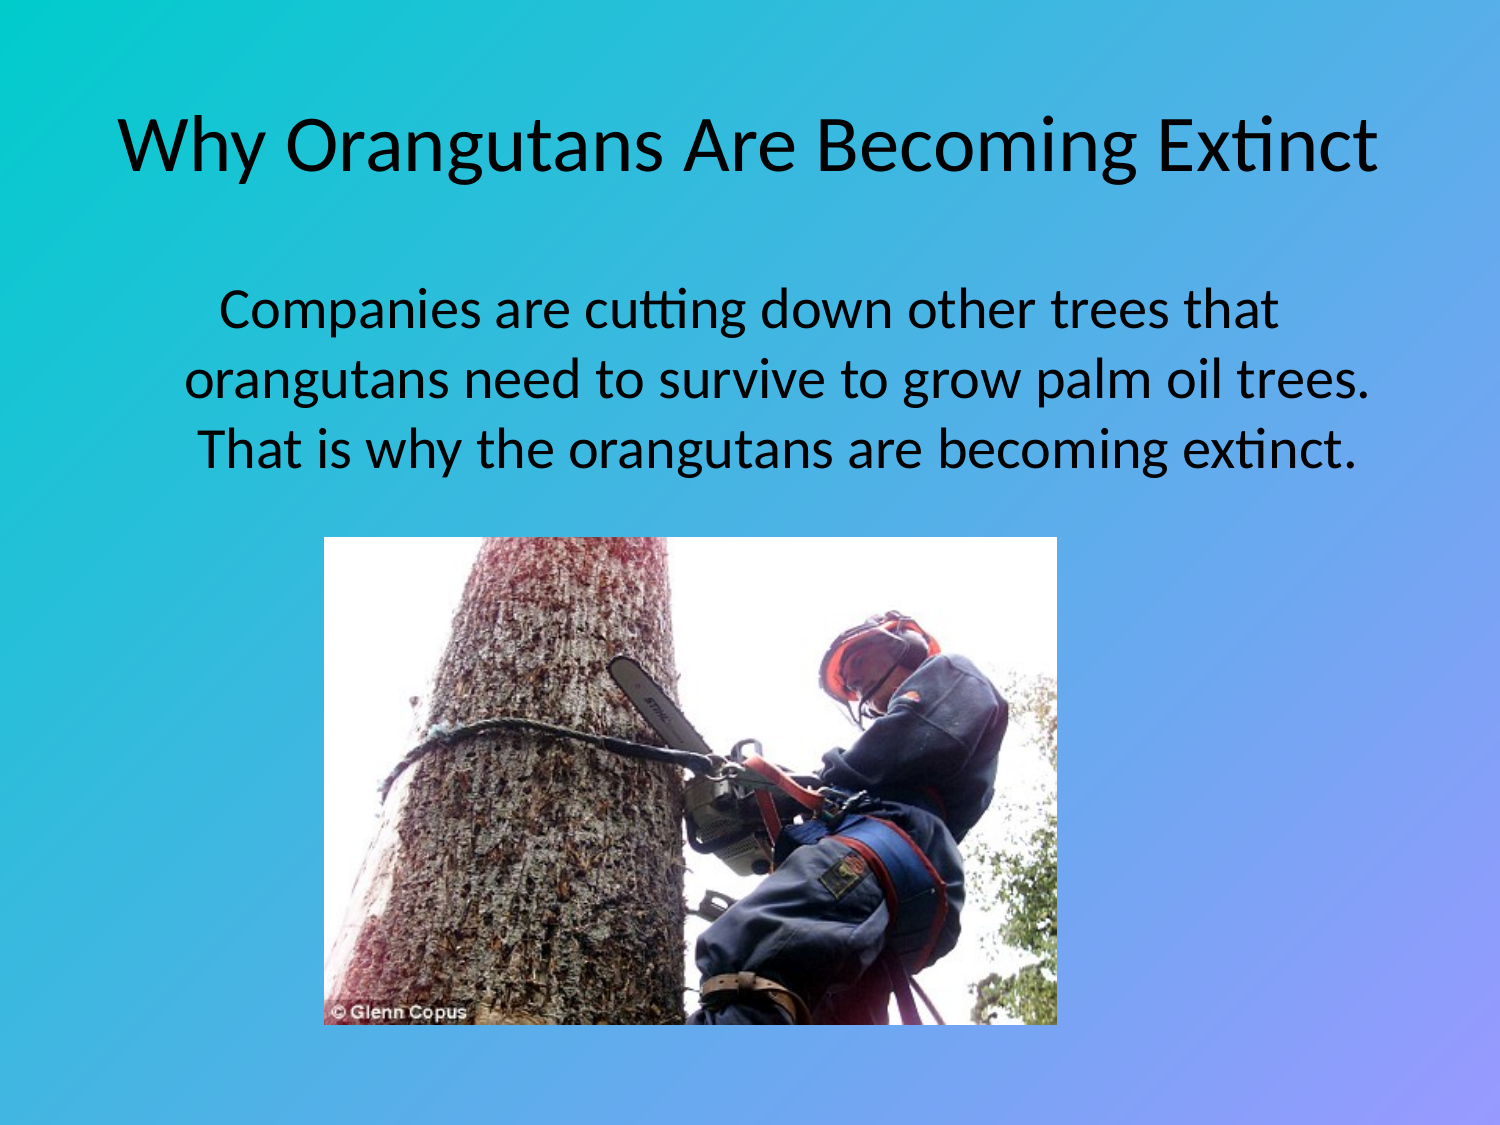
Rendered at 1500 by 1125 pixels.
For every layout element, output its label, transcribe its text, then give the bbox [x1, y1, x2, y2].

title Why Orangutans Are Becoming Extinct [75, 45, 1425, 233]
list Companies are cutting down other trees that orangutans need to survive to grow palm oil trees. That is why the orangutans are becoming extinct. [75, 262, 1425, 1005]
picture [324, 537, 1057, 1026]
